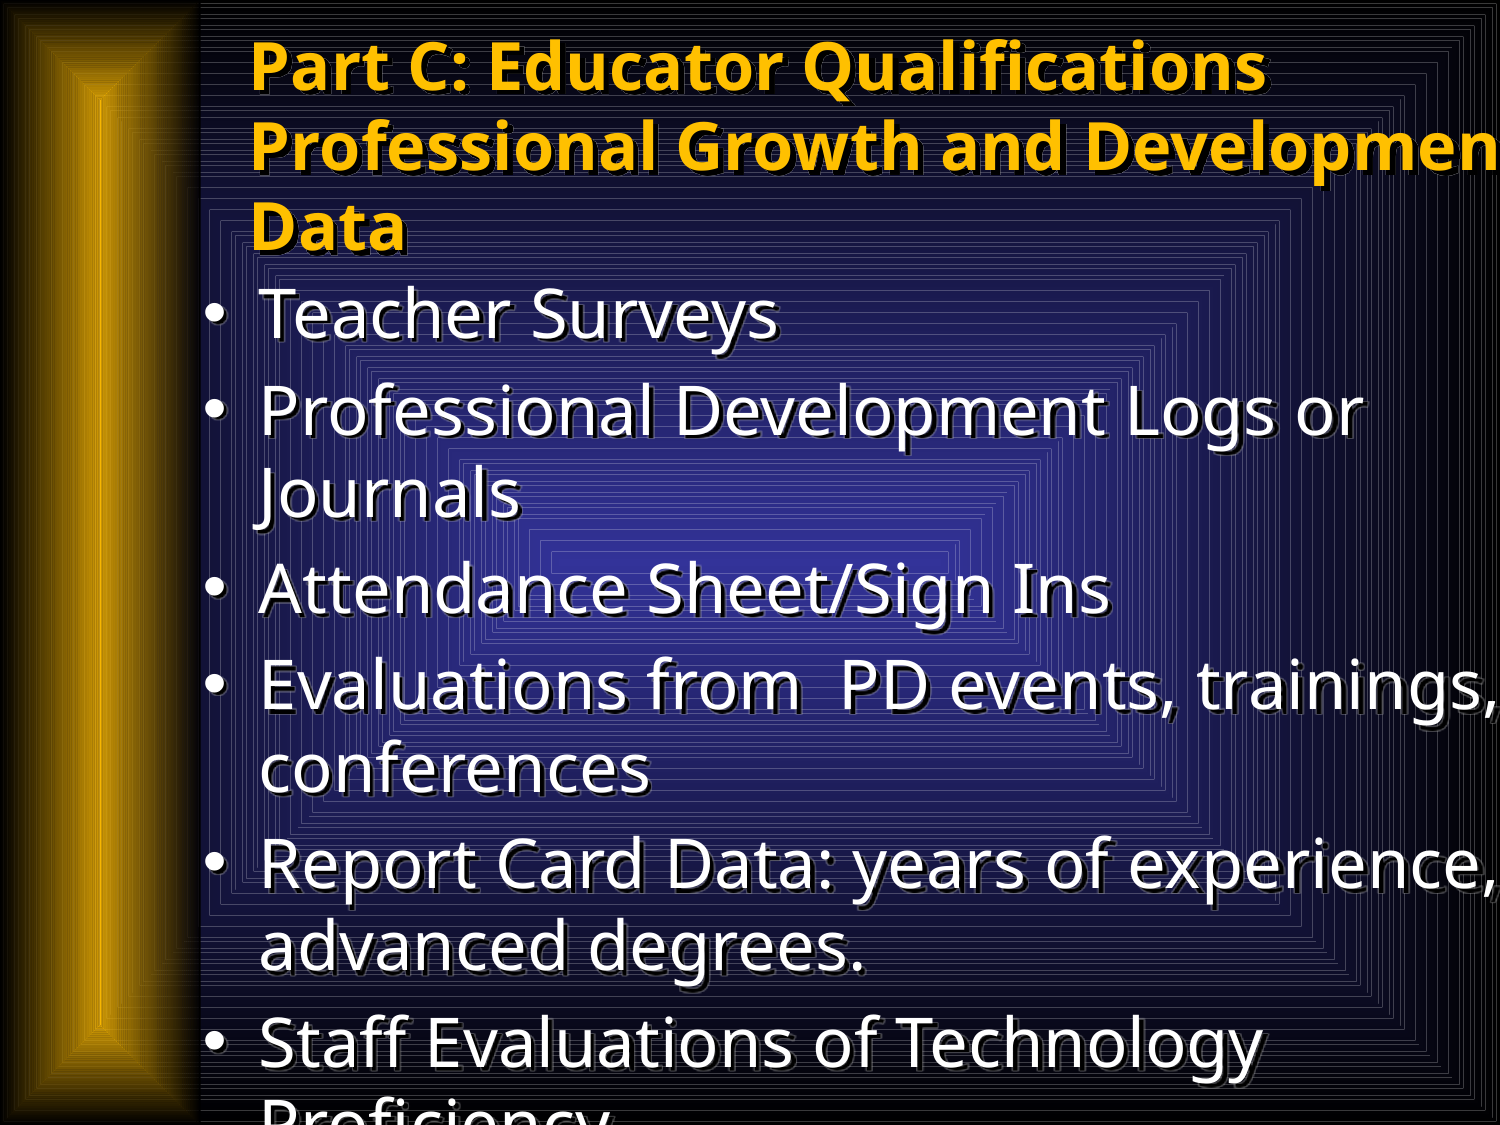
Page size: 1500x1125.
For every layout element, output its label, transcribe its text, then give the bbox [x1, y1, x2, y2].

title Part C: Educator Qualifications Professional Growth and Development Data [224, 49, 1500, 238]
list Teacher Surveys Professional Development Logs or Journals Attendance Sheet/Sign Ins Evaluations from PD events, trainings, conferences Report Card Data: years of experience, advanced degrees. Staff Evaluations of Technology Proficiency [187, 262, 1500, 1068]
